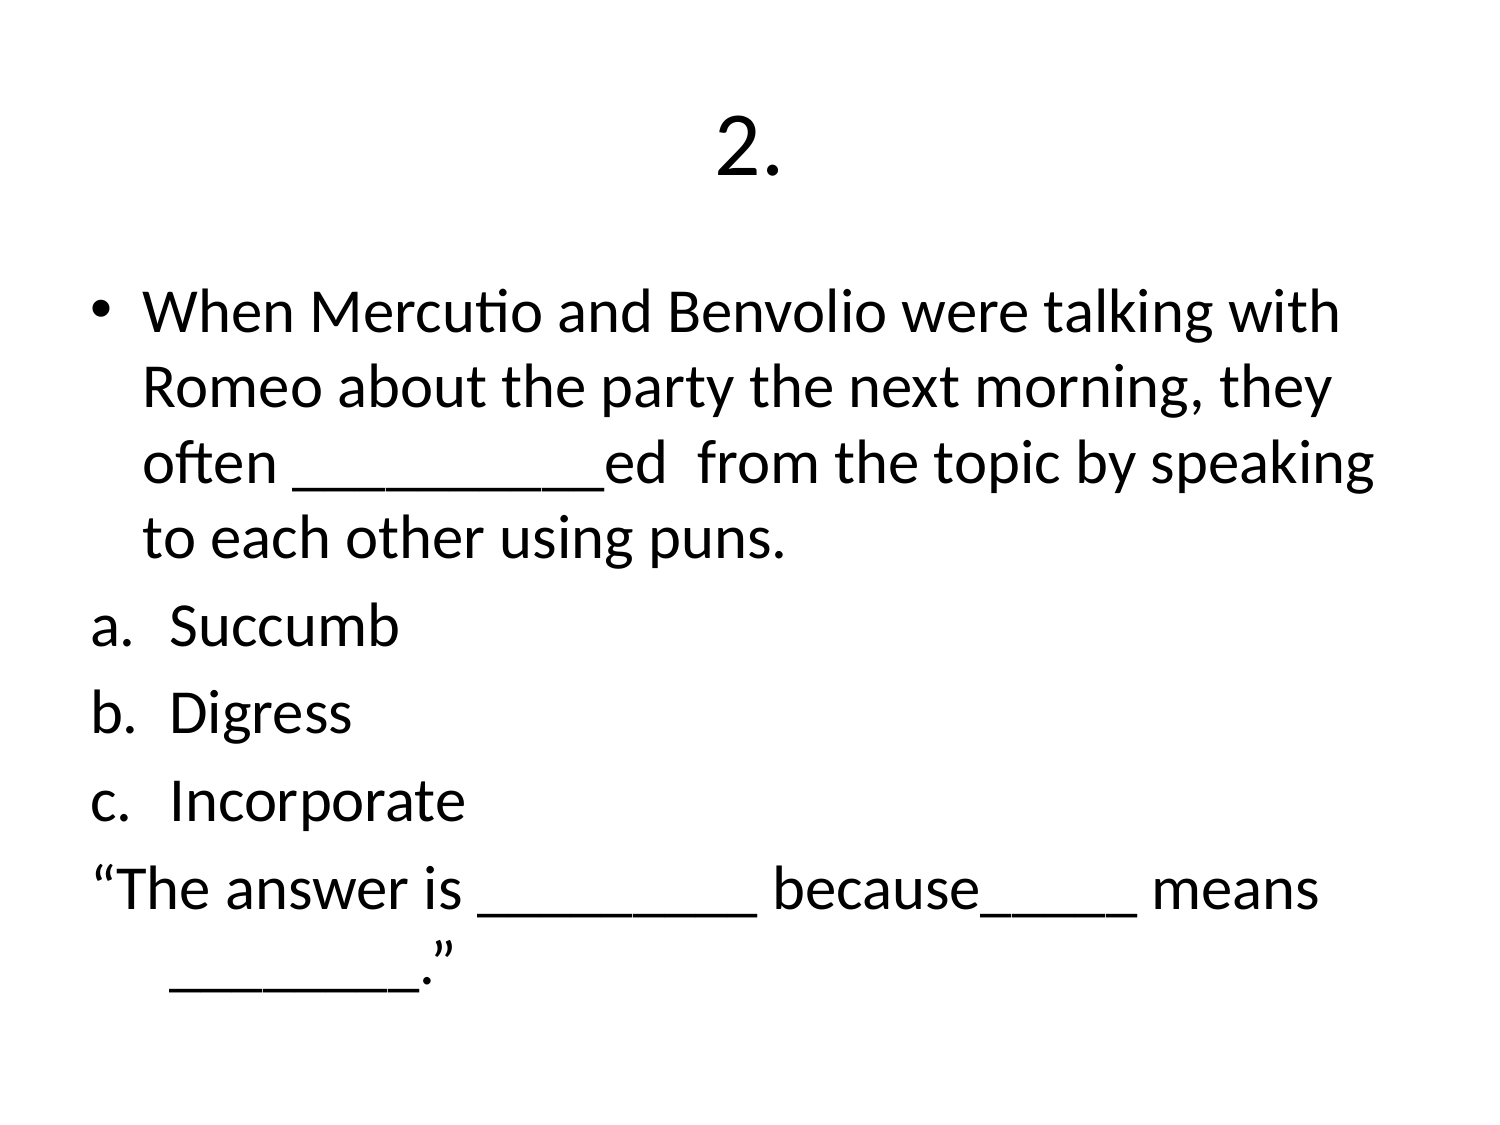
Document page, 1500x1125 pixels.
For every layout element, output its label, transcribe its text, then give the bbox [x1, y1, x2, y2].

list When Mercutio and Benvolio were talking with Romeo about the party the next morning, they often __________ed from the topic by speaking to each other using puns. Succumb Digress Incorporate “The answer is _________ because_____ means ________.” [75, 262, 1425, 1005]
title 2. [75, 45, 1425, 233]
